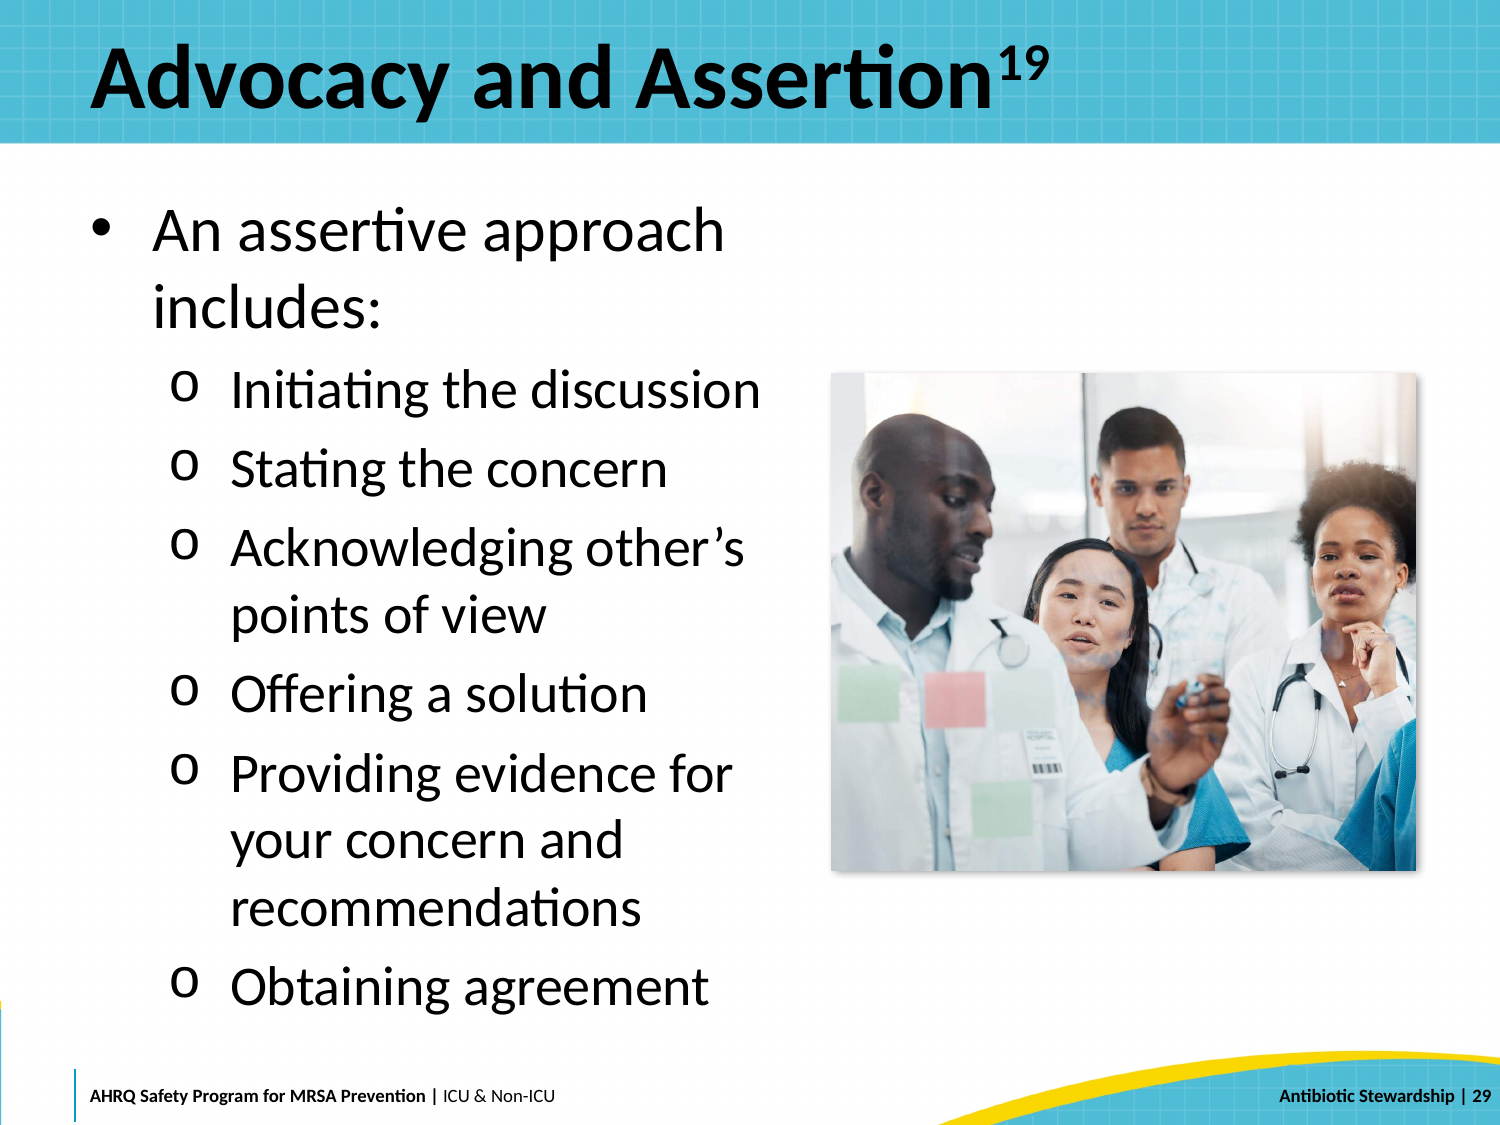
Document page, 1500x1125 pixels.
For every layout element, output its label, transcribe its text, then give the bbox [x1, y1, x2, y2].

title Advocacy and Assertion19 [75, 0, 1425, 150]
list An assertive approach includes: Initiating the discussion Stating the concern Acknowledging other’s points of view Offering a solution Providing evidence for your concern and recommendations Obtaining agreement [75, 179, 796, 1035]
picture [0, 0, 1500, 1125]
slide_number | 29 [1455, 1065, 1500, 1125]
